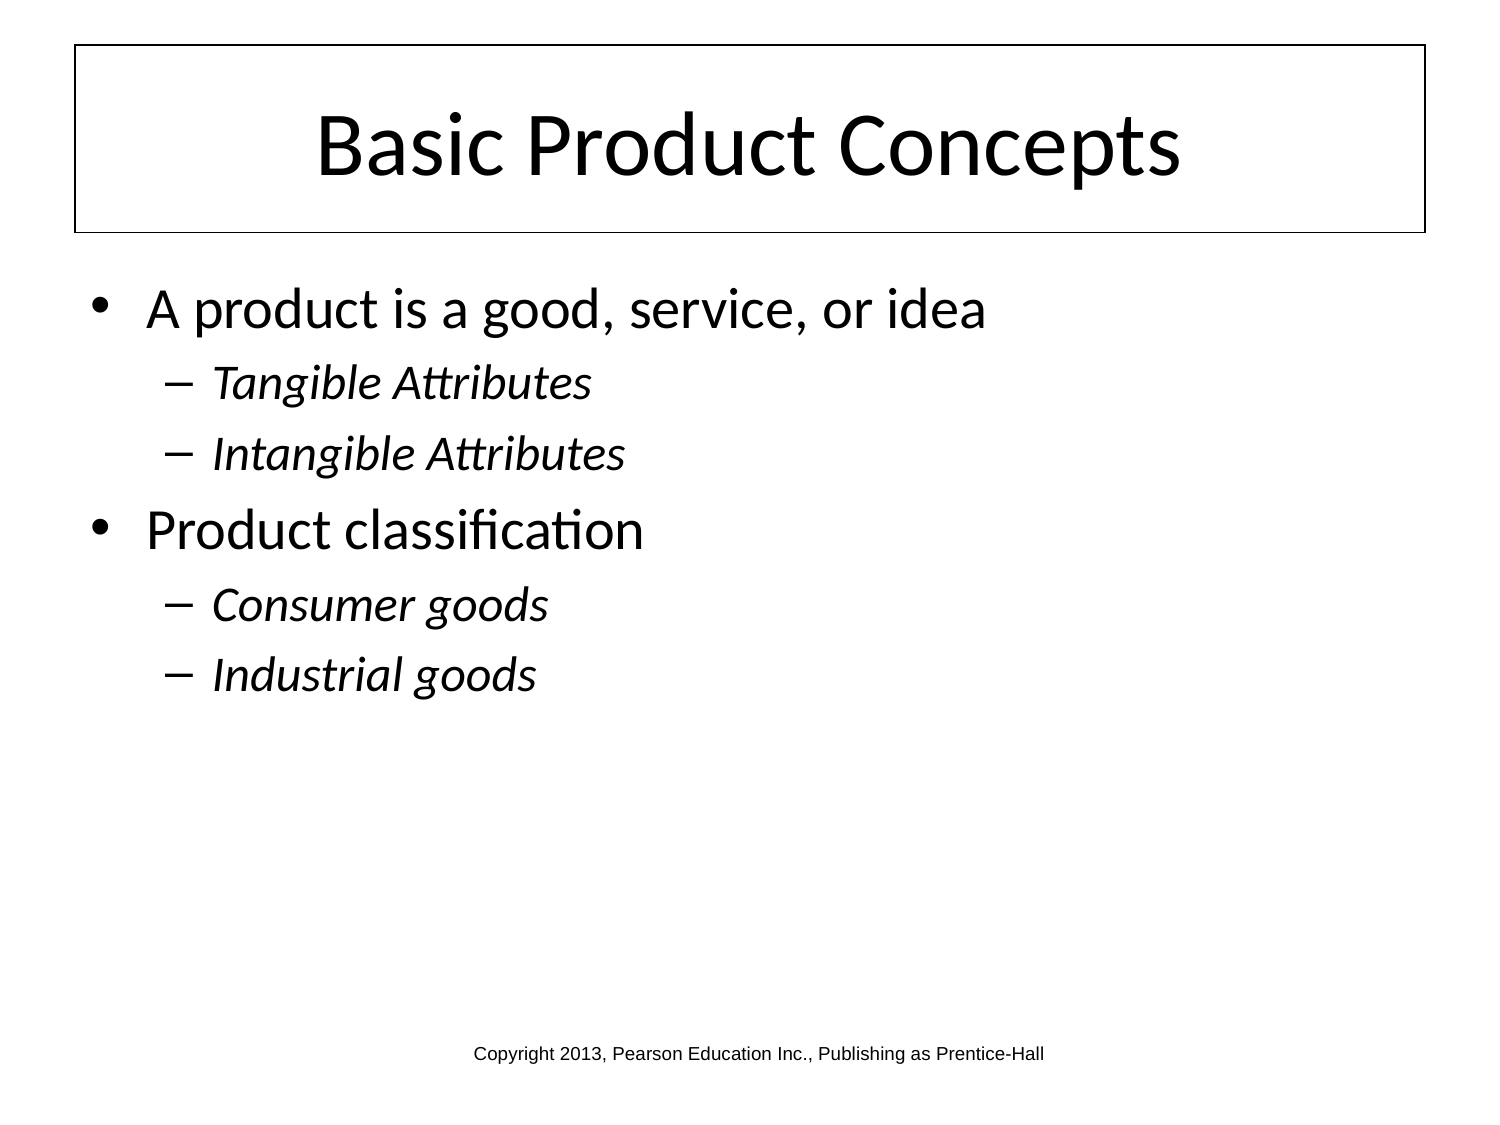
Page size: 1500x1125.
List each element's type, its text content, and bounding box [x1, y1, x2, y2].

text_box Copyright 2013, Pearson Education Inc., Publishing as Prentice-Hall [459, 1033, 1059, 1094]
title Basic Product Concepts [74, 44, 1426, 233]
list A product is a good, service, or idea Tangible Attributes Intangible Attributes Product classification Consumer goods Industrial goods [74, 262, 1426, 798]
